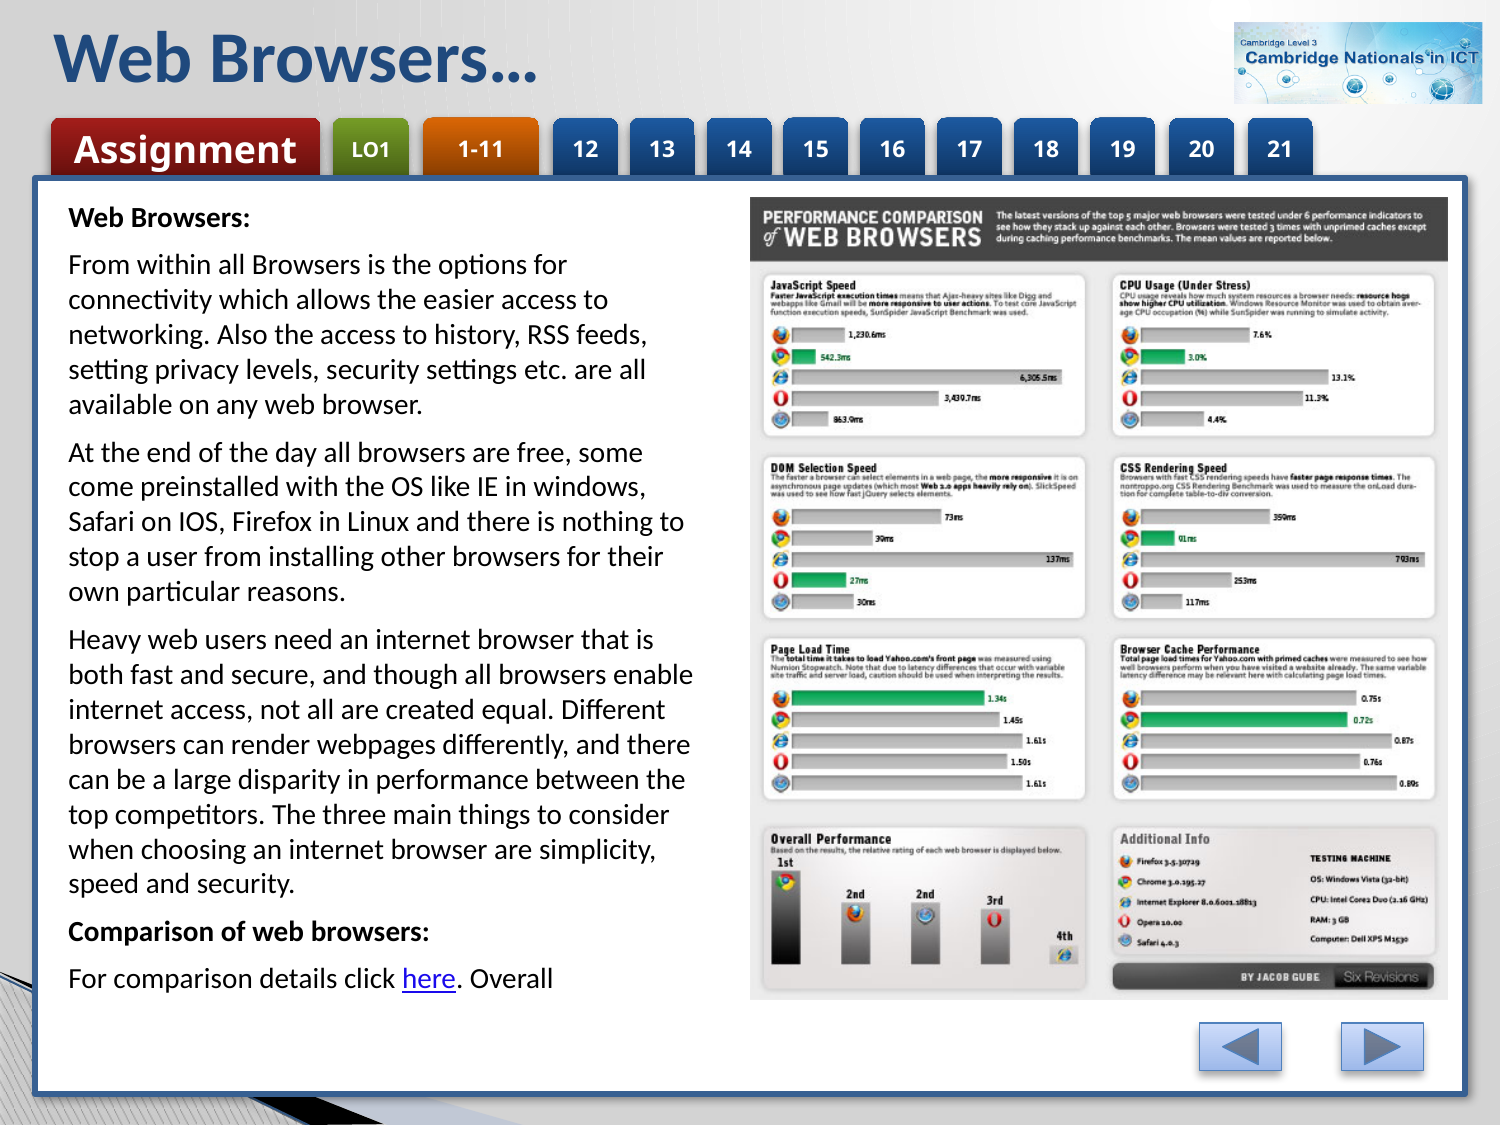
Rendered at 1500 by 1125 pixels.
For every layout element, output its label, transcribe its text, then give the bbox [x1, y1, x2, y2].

picture [1389, 22, 1483, 104]
picture [281, 1114, 303, 1125]
picture [750, 197, 1448, 1000]
title Web Browsers… [39, 0, 1389, 124]
text_box Web Browsers: From within all Browsers is the options for connectivity which allows the easier access to networking. Also the access to history, RSS feeds, setting privacy levels, security settings etc. are all available on any web browser. At the end of the day all browsers are free, some come preinstalled with the OS like IE in windows, Safari on IOS, Firefox in Linux and there is nothing to stop a user from installing other browsers for their own particular reasons. Heavy web users need an internet browser that is both fast and secure, and though all browsers enable internet access, not all are created equal. Different browsers can render webpages differently, and there can be a large disparity in performance between the top competitors. The three main things to consider when choosing an internet browser are simplicity, speed and security. Comparison of web browsers: For comparison details click here. Overall [53, 190, 727, 1050]
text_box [1199, 1022, 1424, 1071]
text_box [35, 178, 1465, 1094]
